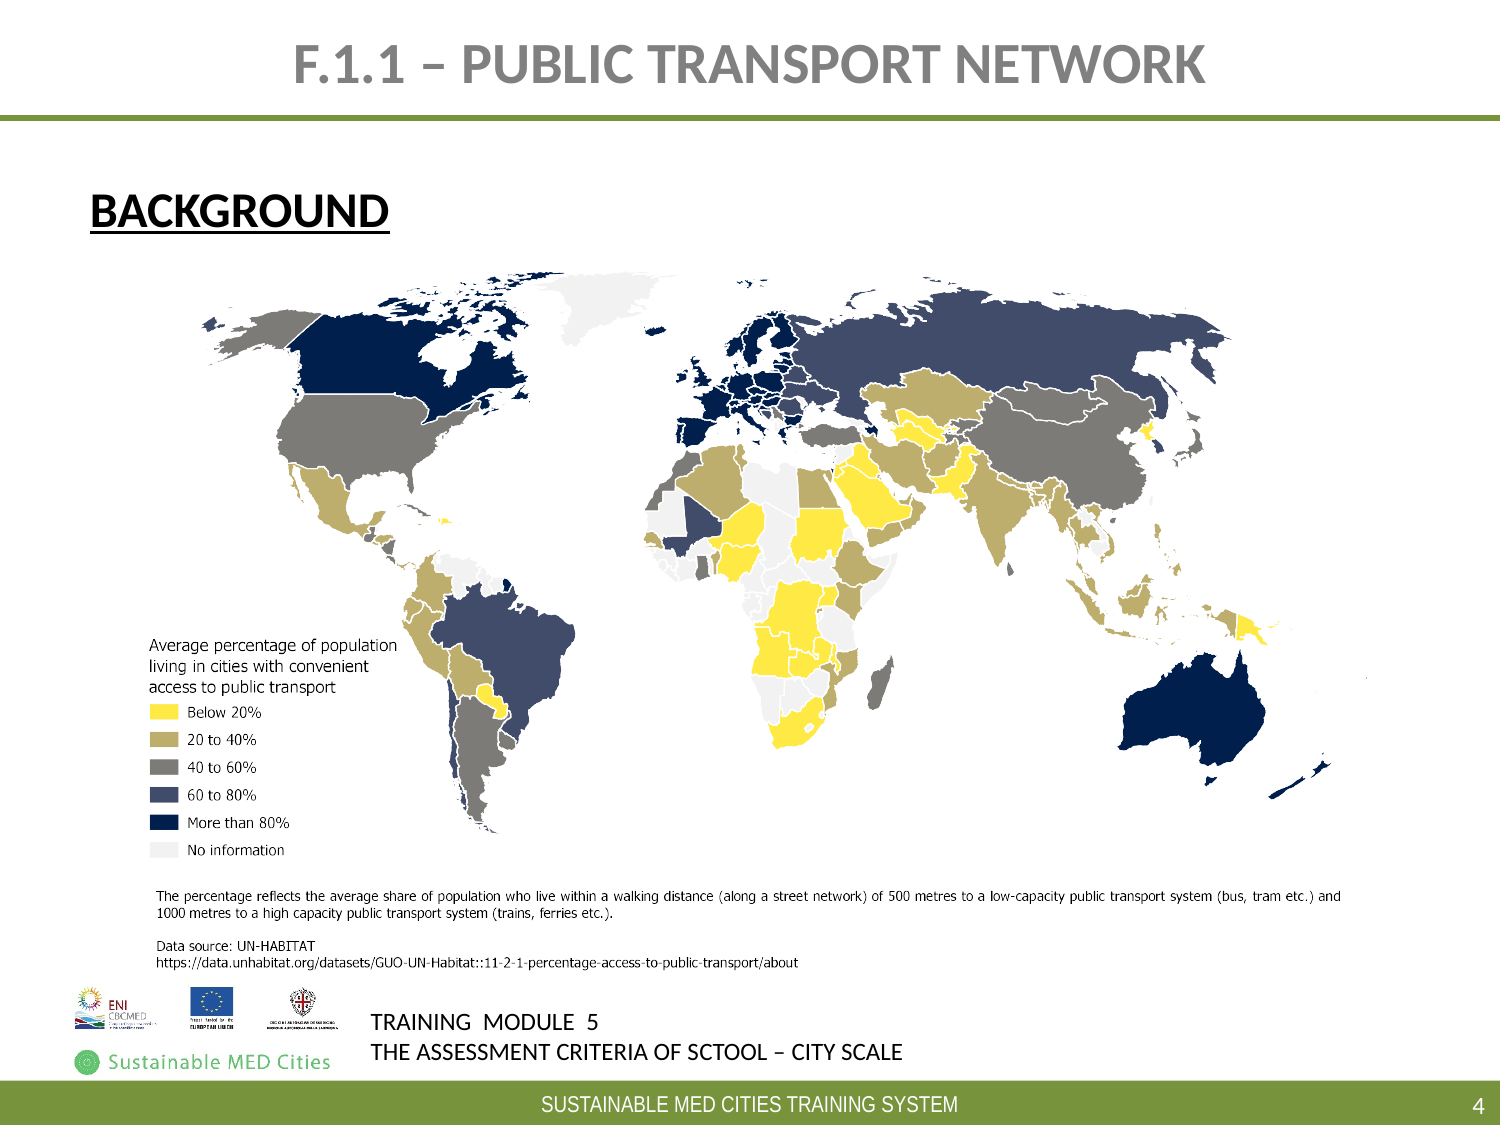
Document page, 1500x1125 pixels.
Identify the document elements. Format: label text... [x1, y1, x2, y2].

text_box BACKGROUND [74, 169, 1425, 270]
picture [62, 248, 1367, 1080]
title F.1.1 – PUBLIC TRANSPORT NETWORK [0, 0, 1500, 121]
slide_number 4 [1399, 1074, 1500, 1125]
